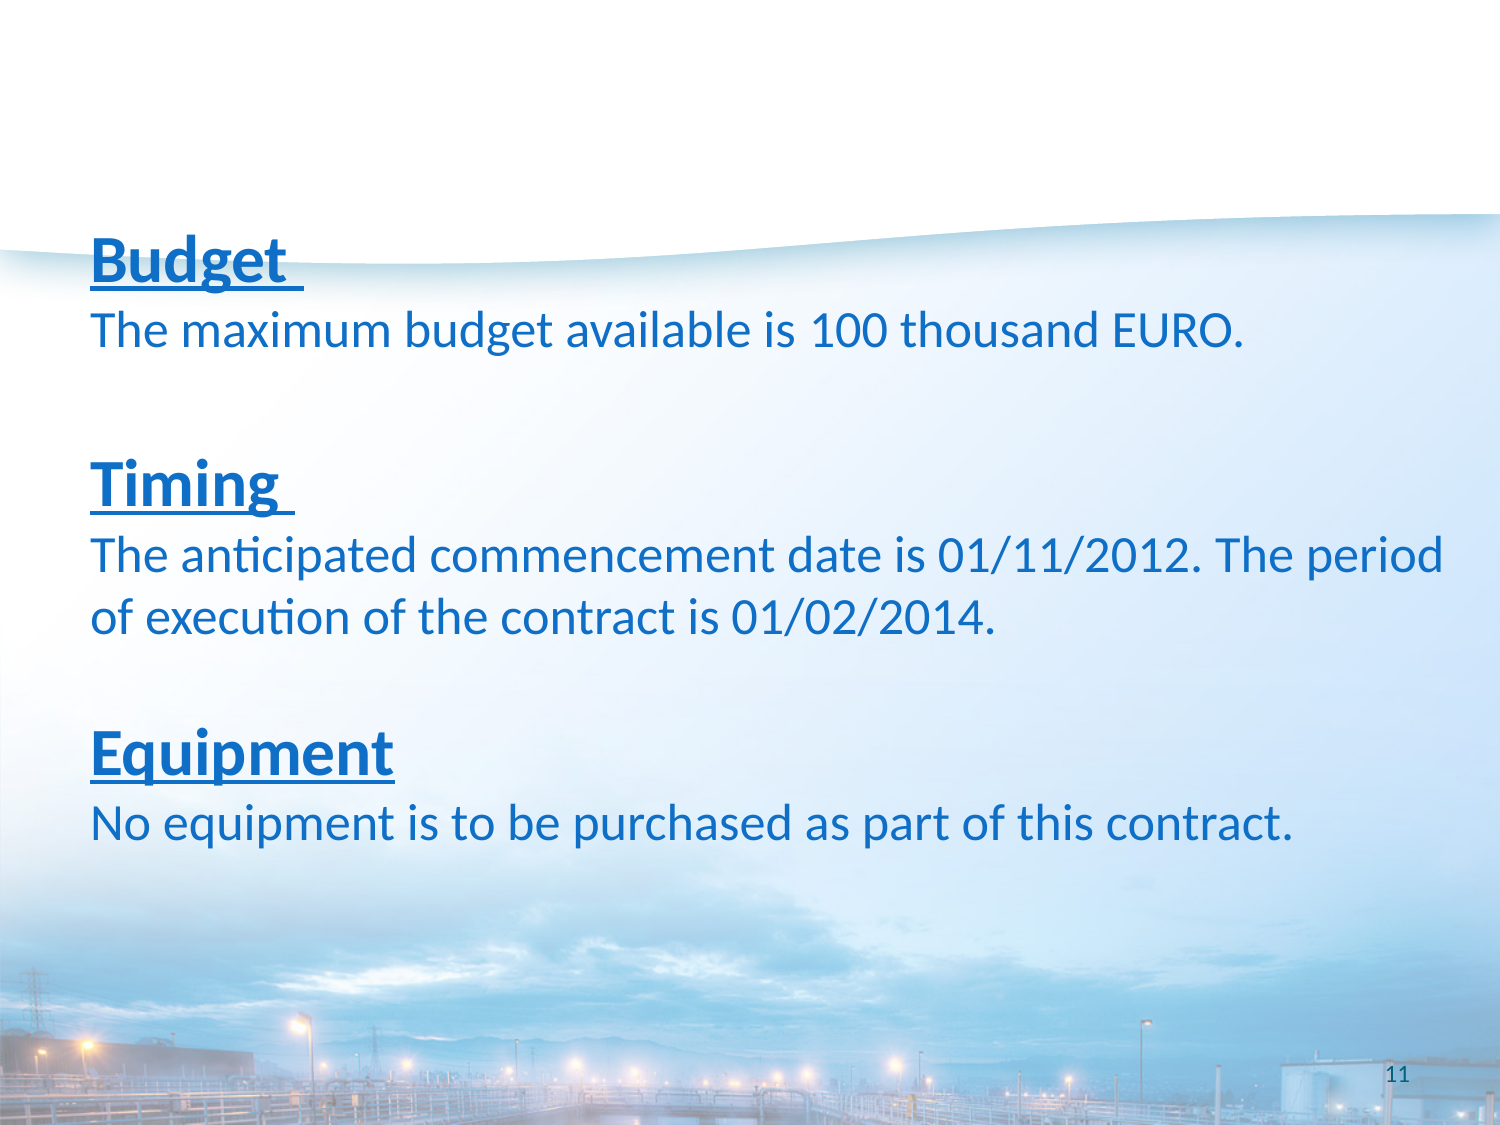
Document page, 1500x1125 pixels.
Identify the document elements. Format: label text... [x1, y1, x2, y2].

slide_number 11 [1074, 1042, 1425, 1103]
picture [0, 215, 1500, 1125]
title Budget The maximum budget available is 100 thousand EURO. Timing The anticipated commencement date is 01/11/2012. The period of execution of the contract is 01/02/2014. Equipment No equipment is to be purchased as part of this contract. [75, 42, 1483, 1024]
